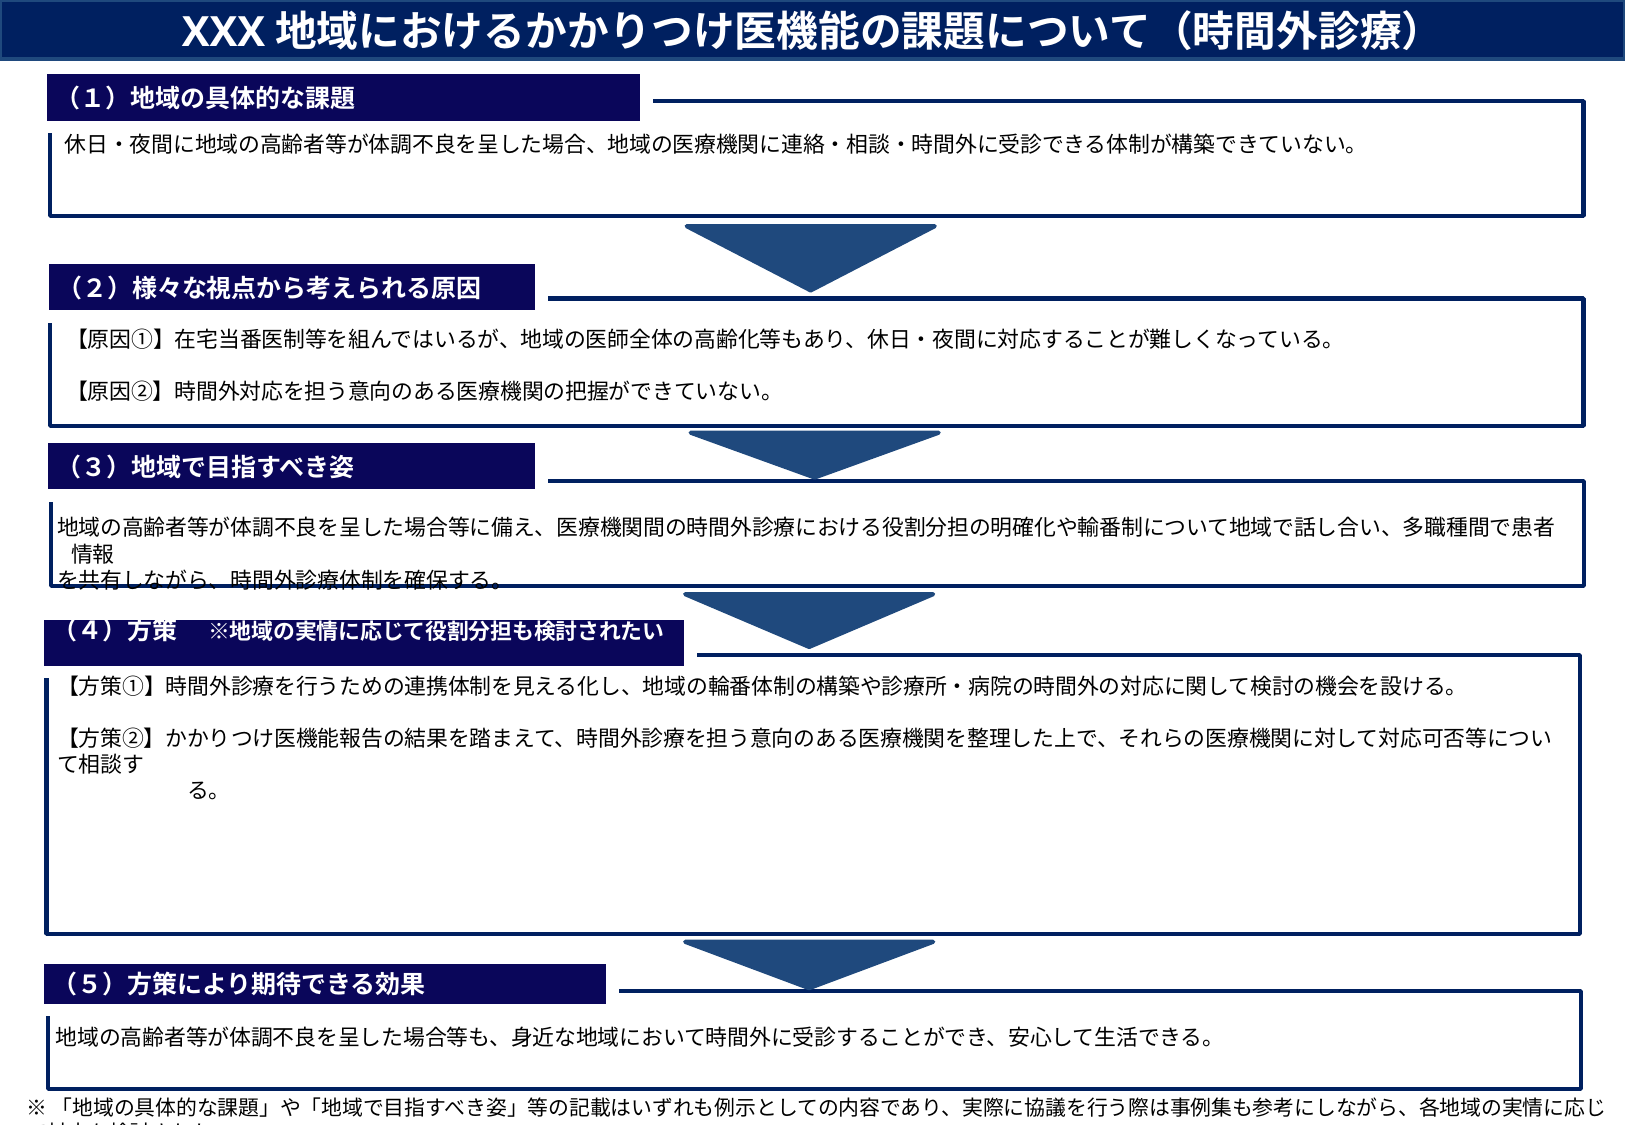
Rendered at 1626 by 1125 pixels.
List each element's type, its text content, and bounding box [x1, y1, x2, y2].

text_box （２）様々な視点から考えられる原因 [42, 257, 542, 317]
text_box [693, 600, 925, 612]
text_box [683, 942, 935, 955]
text_box 【原因①】在宅当番医制等を組んではいるが、地域の医師全体の高齢化等もあり、休日・夜間に対応することが難しくなっている。 【原因②】時間外対応を担う意向のある医療機関の把握ができていない。 [51, 318, 1585, 436]
text_box 地域の高齢者等が体調不良を呈した場合等に備え、医療機関間の時間外診療における役割分担の明確化や輸番制について地域で話し合い、多職種間で患者情報 を共有しながら、時間外診療体制を確保する。 [42, 594, 1576, 600]
text_box ※「地域の具体的な課題」や「地域で目指すべき姿」等の記載はいずれも例示としての内容であり、実際に協議を行う際は事例集も参考にしながら、各地域の実情に応じて対応を検討されたい。 [11, 1086, 1625, 1125]
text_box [37, 613, 1581, 934]
text_box XXX地域におけるかかりつけ医機能の課題について（時間外診療） [0, 0, 1625, 61]
text_box [684, 225, 937, 293]
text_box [40, 67, 1584, 217]
text_box [48, 296, 1586, 428]
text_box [41, 436, 1585, 587]
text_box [37, 956, 1582, 1090]
